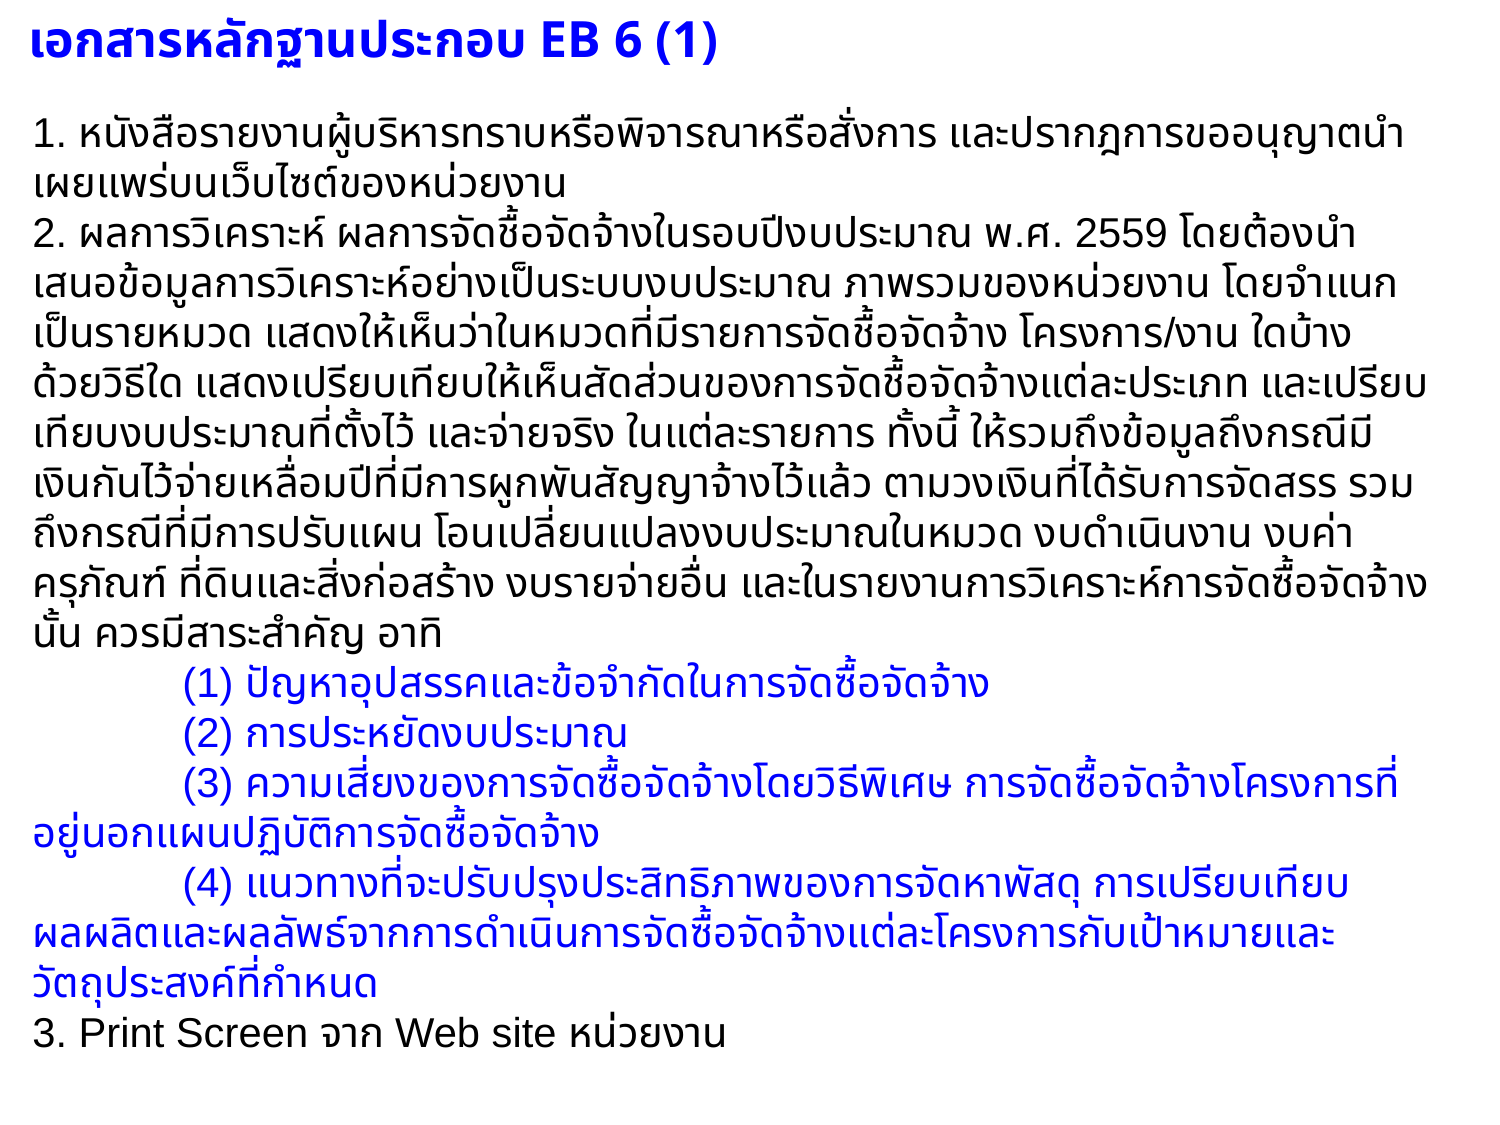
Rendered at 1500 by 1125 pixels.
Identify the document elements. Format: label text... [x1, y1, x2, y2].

text_box เอกสารหลักฐานประกอบ EB 6 (1) [13, 0, 1353, 75]
text_box 1. หนังสือรายงานผู้บริหารทราบหรือพิจารณาหรือสั่งการ และปรากฎการขออนุญาตนำเผยแพร่บนเว็บไซต์ของหน่วยงาน 2. ผลการวิเคราะห์ ผลการจัดชื้อจัดจ้างในรอบปีงบประมาณ พ.ศ. 2559 โดยต้องนำเสนอข้อมูลการวิเคราะห์อย่างเป็นระบบงบประมาณ ภาพรวมของหน่วยงาน โดยจำแนกเป็นรายหมวด แสดงให้เห็นว่าในหมวดที่มีรายการจัดชื้อจัดจ้าง โครงการ/งาน ใดบ้าง ด้วยวิธีใด แสดงเปรียบเทียบให้เห็นสัดส่วนของการจัดชื้อจัดจ้างแต่ละประเภท และเปรียบเทียบงบประมาณที่ตั้งไว้ และจ่ายจริง ในแต่ละรายการ ทั้งนี้ ให้รวมถึงข้อมูลถึงกรณีมีเงินกันไว้จ่ายเหลื่อมปีที่มีการผูกพันสัญญาจ้างไว้แล้ว ตามวงเงินที่ได้รับการจัดสรร รวมถึงกรณีที่มีการปรับแผน โอนเปลี่ยนแปลงงบประมาณในหมวด งบดำเนินงาน งบค่าครุภัณฑ์ ที่ดินและสิ่งก่อสร้าง งบรายจ่ายอื่น และในรายงานการวิเคราะห์การจัดซื้อจัดจ้างนั้น ควรมีสาระสำคัญ อาทิ (1) ปัญหาอุปสรรคและข้อจำกัดในการจัดซื้อจัดจ้าง (2) การประหยัดงบประมาณ (3) ความเสี่ยงของการจัดซื้อจัดจ้างโดยวิธีพิเศษ การจัดซื้อจัดจ้างโครงการที่อยู่นอกแผนปฏิบัติการจัดซื้อจัดจ้าง (4) แนวทางที่จะปรับปรุงประสิทธิภาพของการจัดหาพัสดุ การเปรียบเทียบผลผลิตและผลลัพธ์จากการดำเนินการจัดซื้อจัดจ้างแต่ละโครงการกับเป้าหมายและวัตถุประสงค์ที่กำหนด 3. Print Screen จาก Web site หน่วยงาน [17, 98, 1447, 1064]
